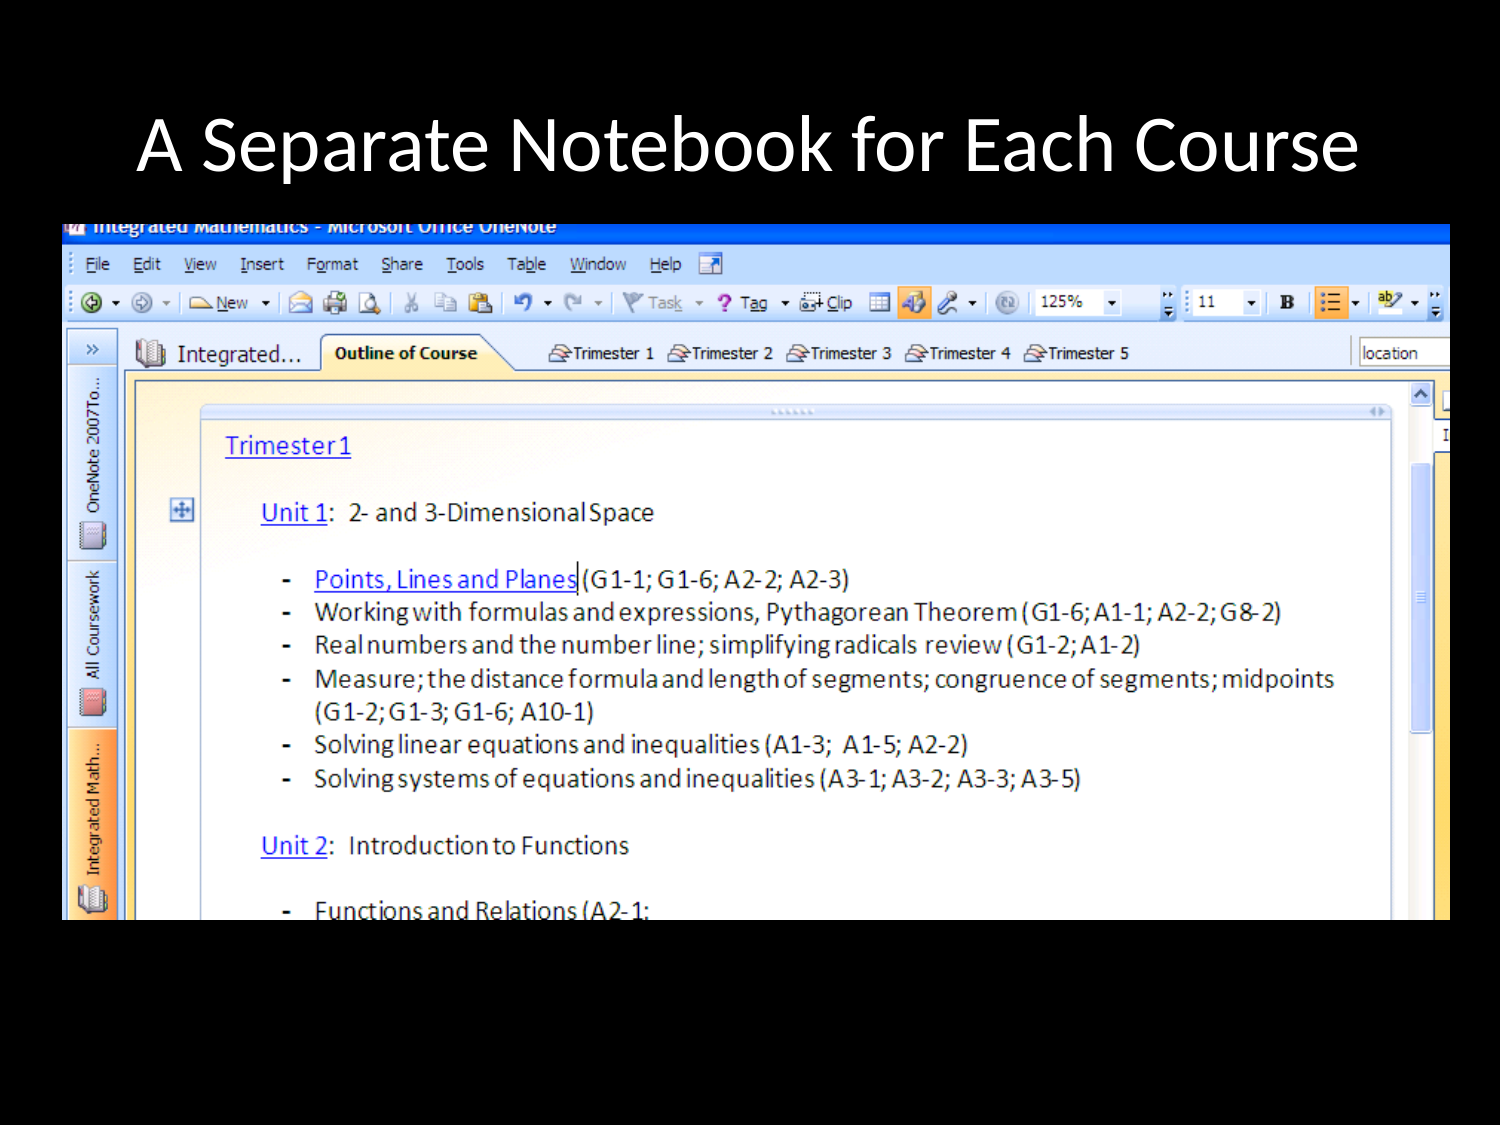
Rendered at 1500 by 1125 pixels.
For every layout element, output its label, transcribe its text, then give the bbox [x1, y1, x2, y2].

title A Separate Notebook for Each Course [75, 45, 1425, 223]
picture [62, 224, 1451, 920]
